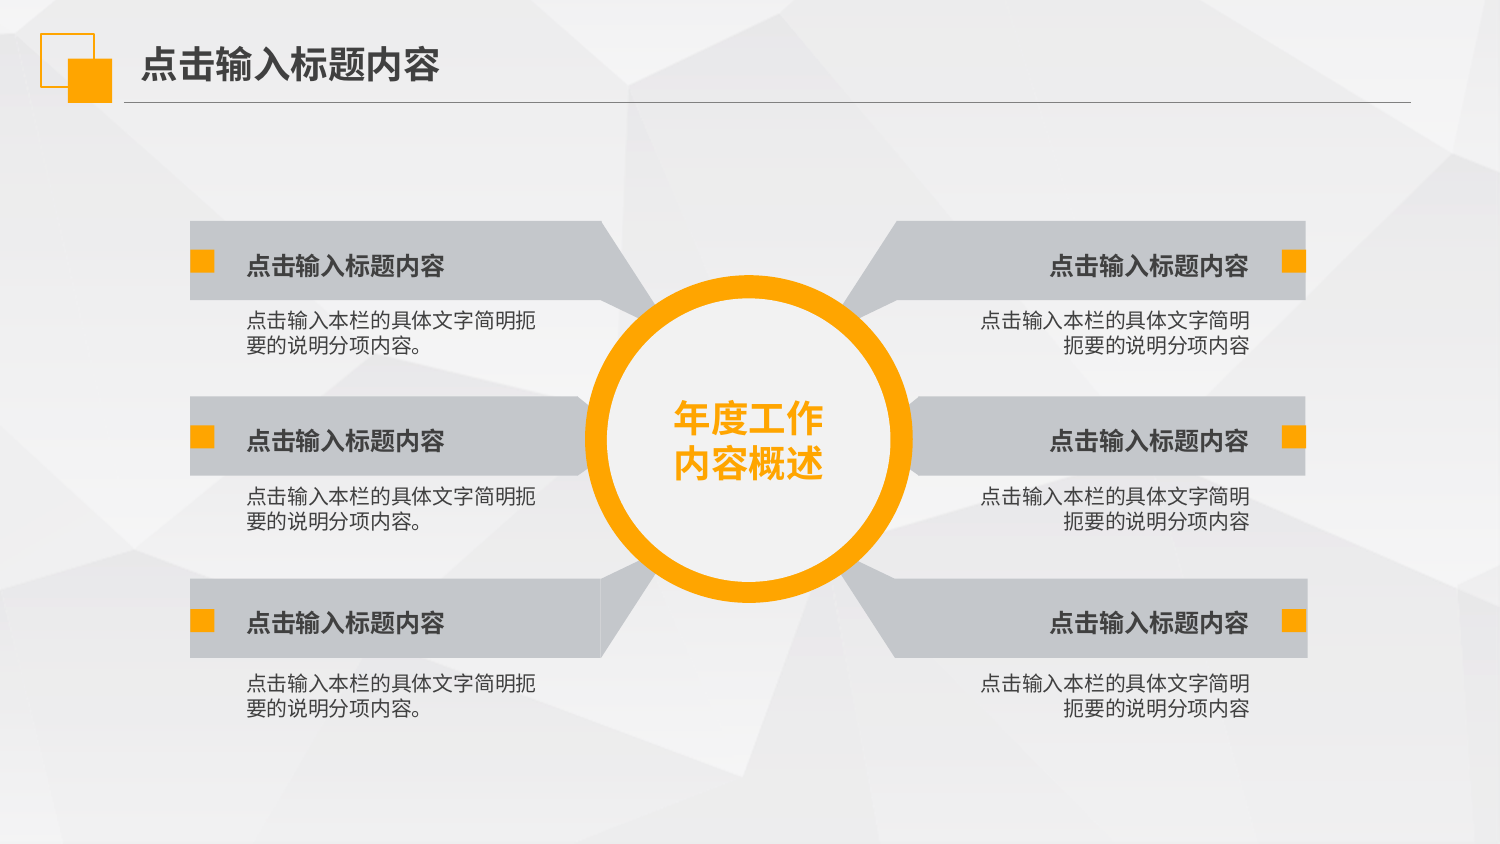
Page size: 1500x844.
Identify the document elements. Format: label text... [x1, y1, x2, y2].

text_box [918, 396, 1306, 476]
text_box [584, 274, 914, 604]
text_box 点击输入本栏的具体文字简明扼要的说明分项内容。 [246, 498, 538, 519]
text_box 点击输入本栏的具体文字简明扼要的说明分项内容。 [246, 335, 538, 343]
text_box 点击输入本栏的具体文字简明扼要的说明分项内容。 [246, 684, 538, 706]
text_box 点击输入本栏的具体文字简明扼要的说明分项内容 [974, 335, 1251, 343]
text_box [831, 552, 1308, 659]
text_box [189, 552, 665, 659]
text_box 点击输入标题内容 [140, 32, 491, 95]
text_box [189, 220, 665, 328]
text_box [189, 396, 579, 476]
text_box 点击输入本栏的具体文字简明扼要的说明分项内容 [974, 685, 1251, 706]
text_box 点击输入本栏的具体文字简明扼要的说明分项内容 [974, 498, 1251, 519]
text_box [832, 220, 1306, 328]
picture [0, 0, 1500, 844]
